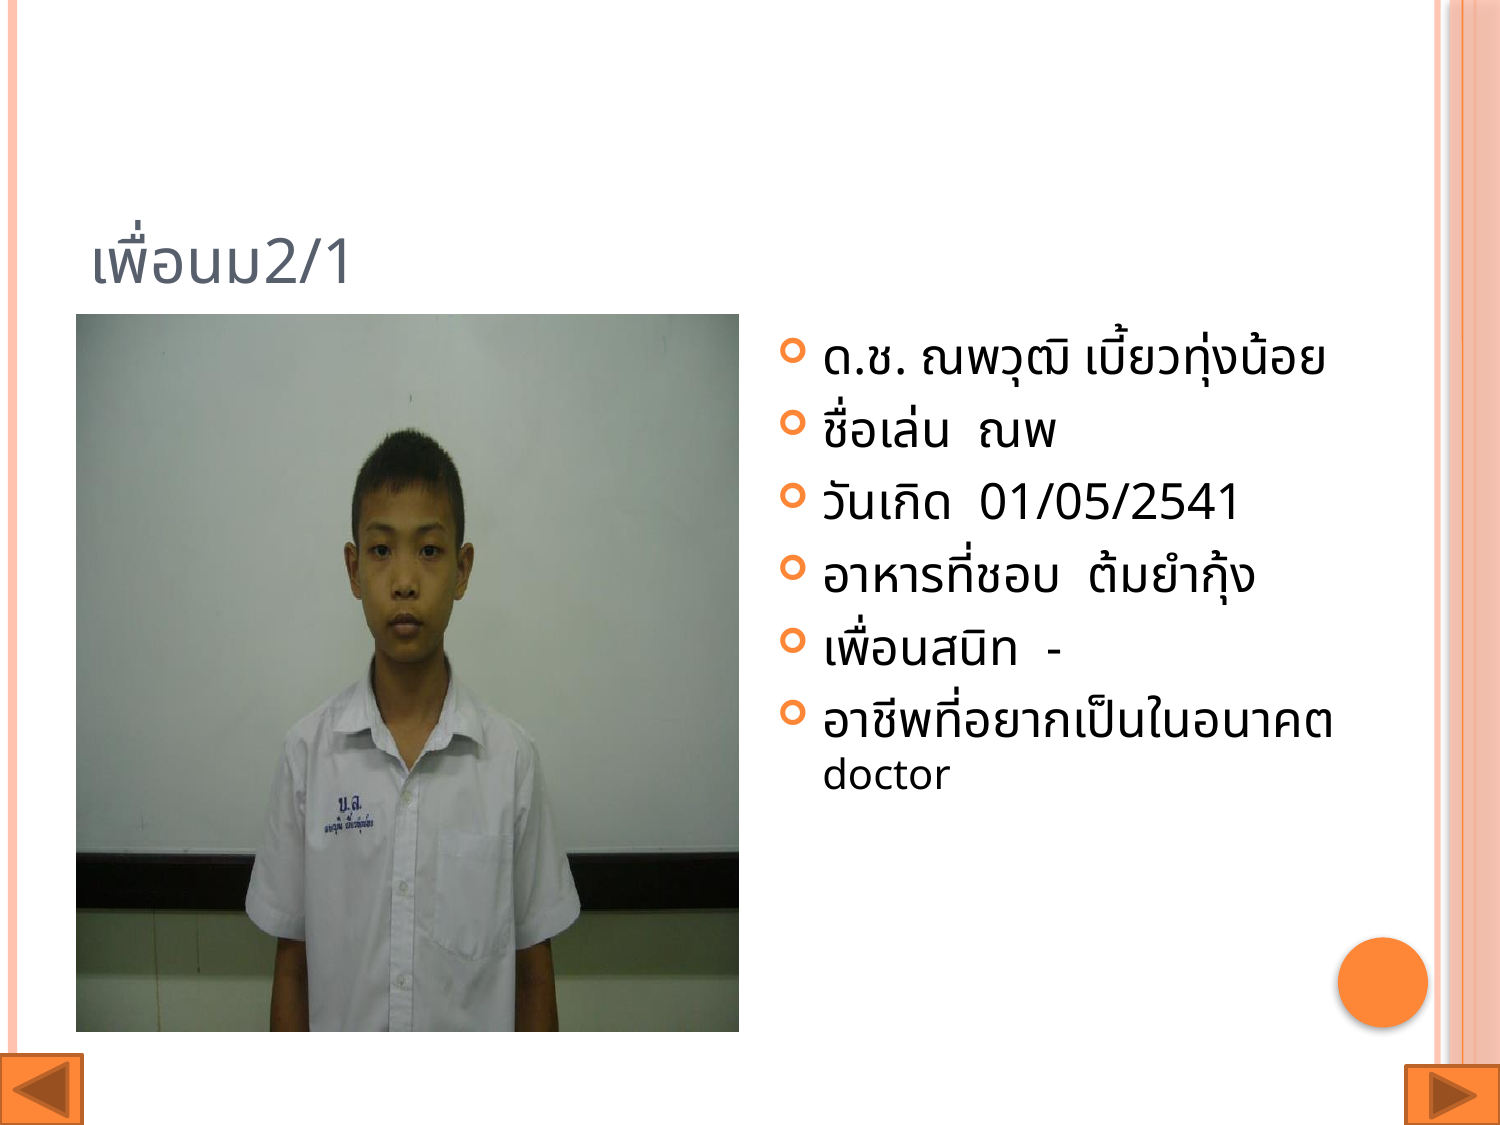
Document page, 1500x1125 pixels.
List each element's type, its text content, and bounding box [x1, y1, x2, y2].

text_box [1404, 1064, 1500, 1125]
text_box [0, 1053, 84, 1125]
title เพื่อนม2/1 [75, 115, 1425, 304]
picture [76, 313, 739, 1032]
list ด.ช. ณพวุฒิ เบี้ยวทุ่งน้อย ชื่อเล่น ณพ วันเกิด 01/05/2541 อาหารที่ชอบ ต้มยำกุ้ง เพื่อนสนิท - อาชีพที่อยากเป็นในอนาคต doctor [762, 317, 1425, 1038]
